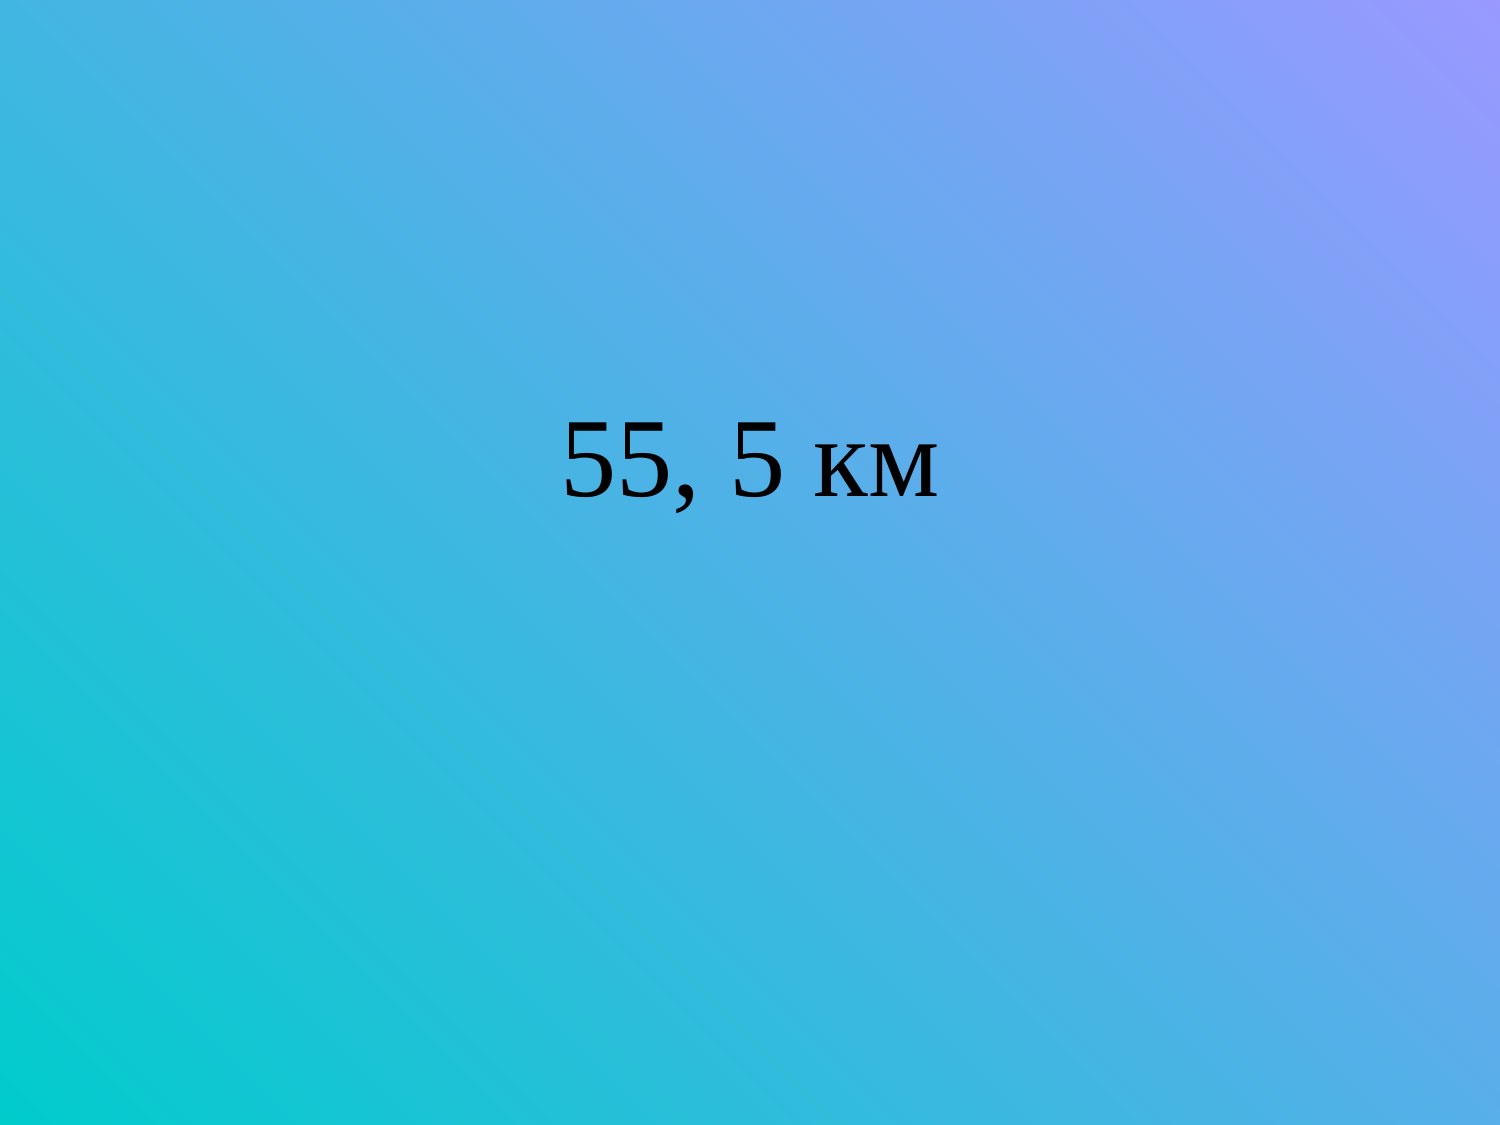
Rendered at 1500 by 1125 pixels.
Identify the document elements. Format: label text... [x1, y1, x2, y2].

title 55, 5 км [75, 45, 1425, 858]
